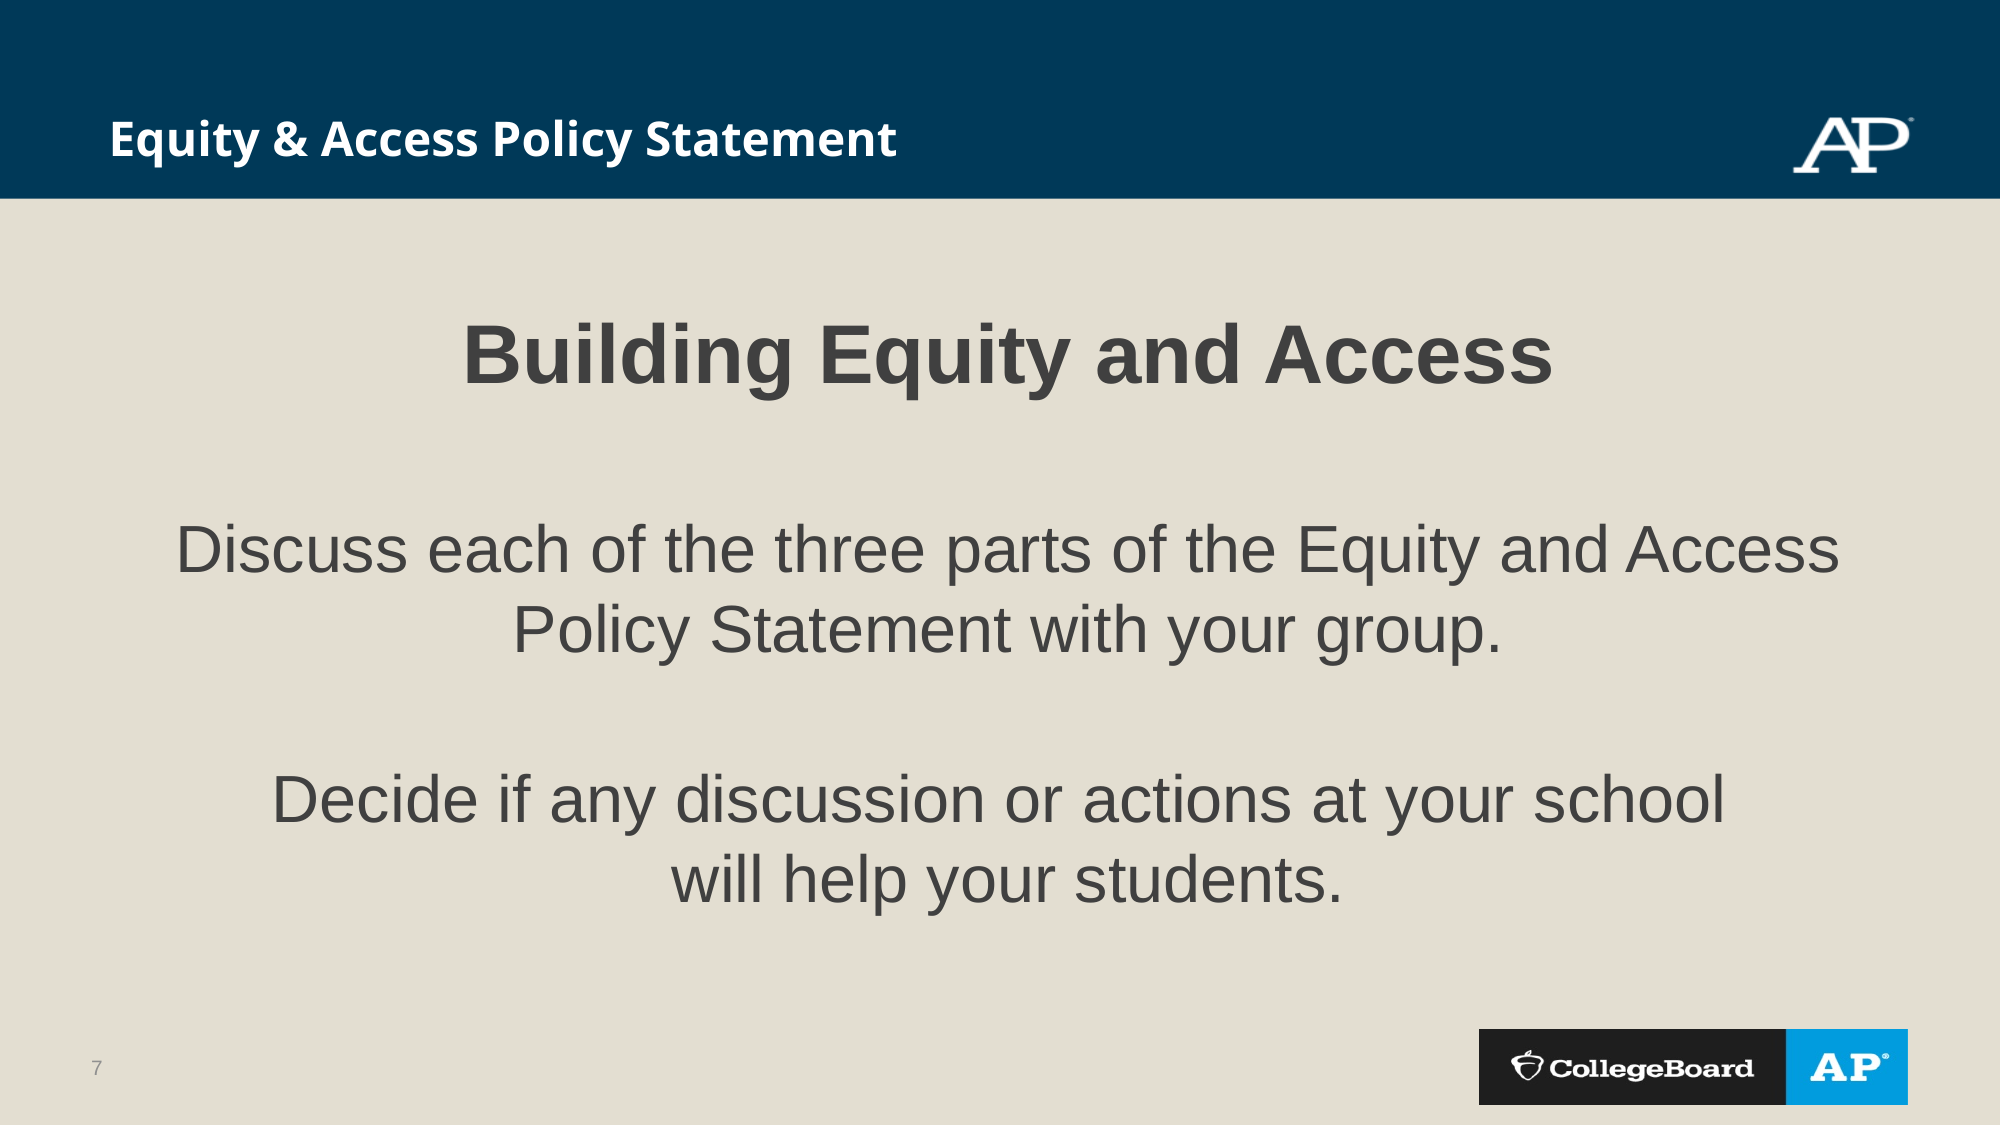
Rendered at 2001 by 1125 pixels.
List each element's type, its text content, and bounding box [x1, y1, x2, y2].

title Equity & Access Policy Statement [93, 13, 1776, 174]
picture [1850, 1054, 1881, 1081]
picture [1787, 112, 1920, 178]
picture [1811, 1053, 1847, 1081]
picture [1479, 1029, 1786, 1105]
list Building Equity and Access Discuss each of the three parts of the Equity and Access Policy Statement with your group. Decide if any discussion or actions at your school will help your students. [93, 234, 1910, 1012]
